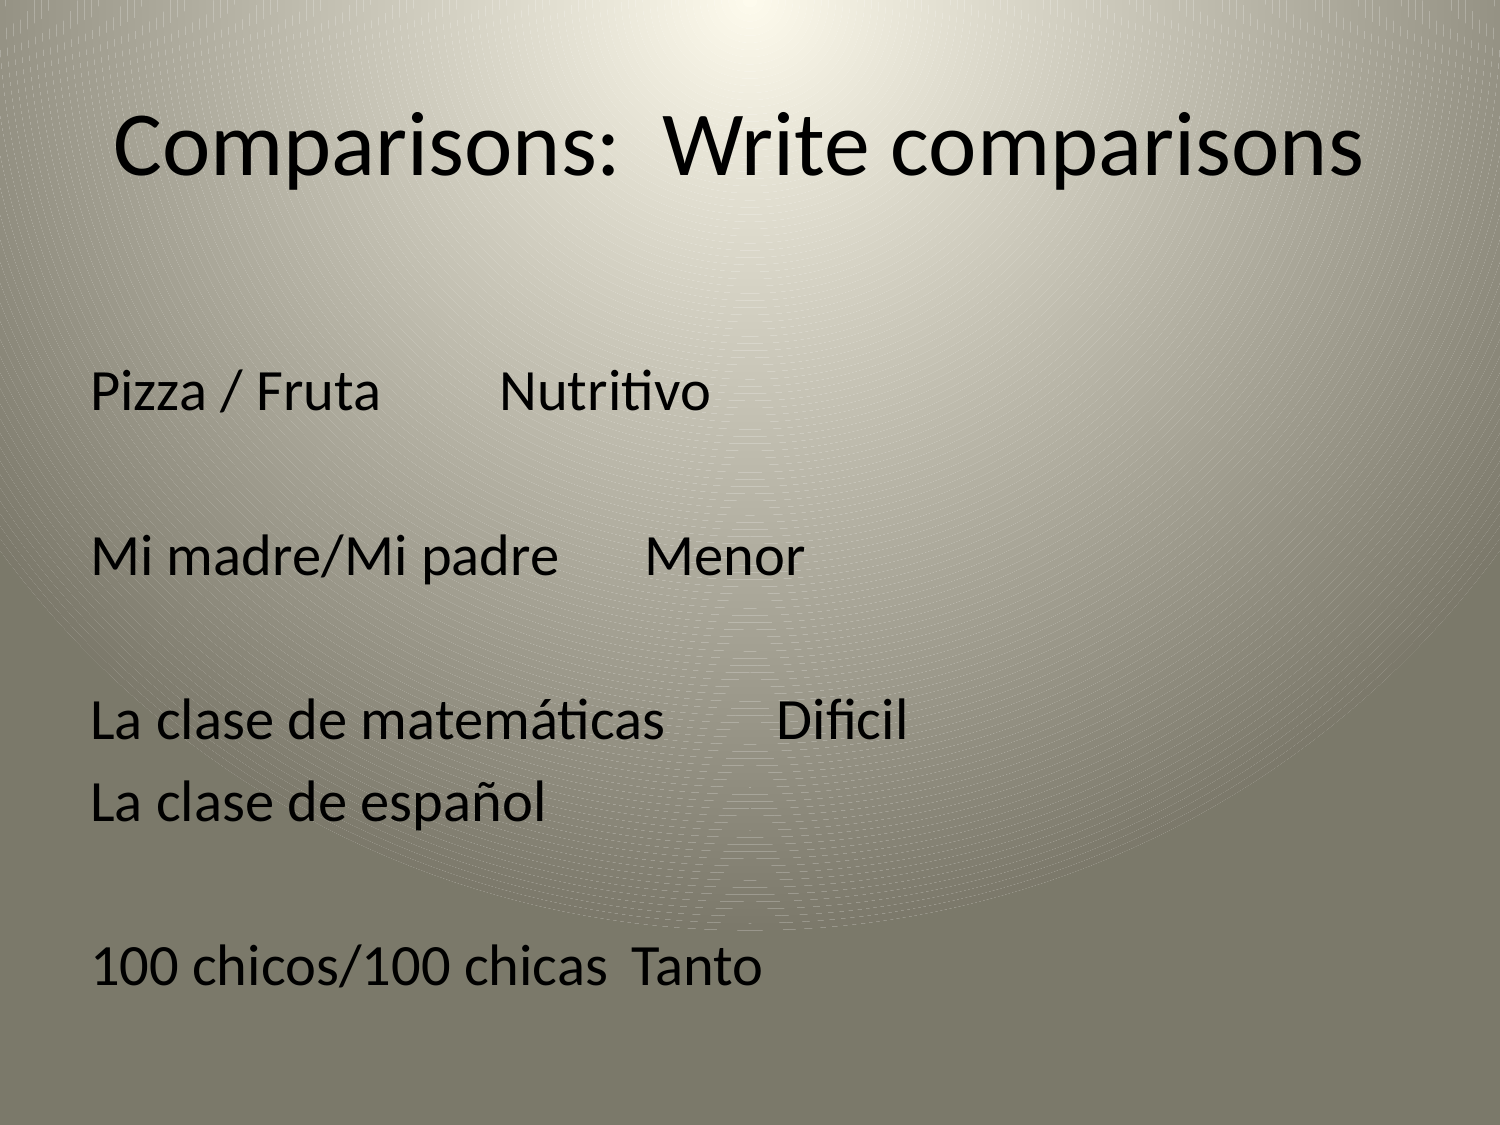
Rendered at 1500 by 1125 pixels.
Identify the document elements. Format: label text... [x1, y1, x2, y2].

list Pizza / Fruta Nutritivo Mi madre/Mi padre Menor La clase de matemáticas Dificil La clase de español 100 chicos/100 chicas Tanto [75, 262, 1425, 1005]
title Comparisons: Write comparisons [75, 45, 1425, 233]
